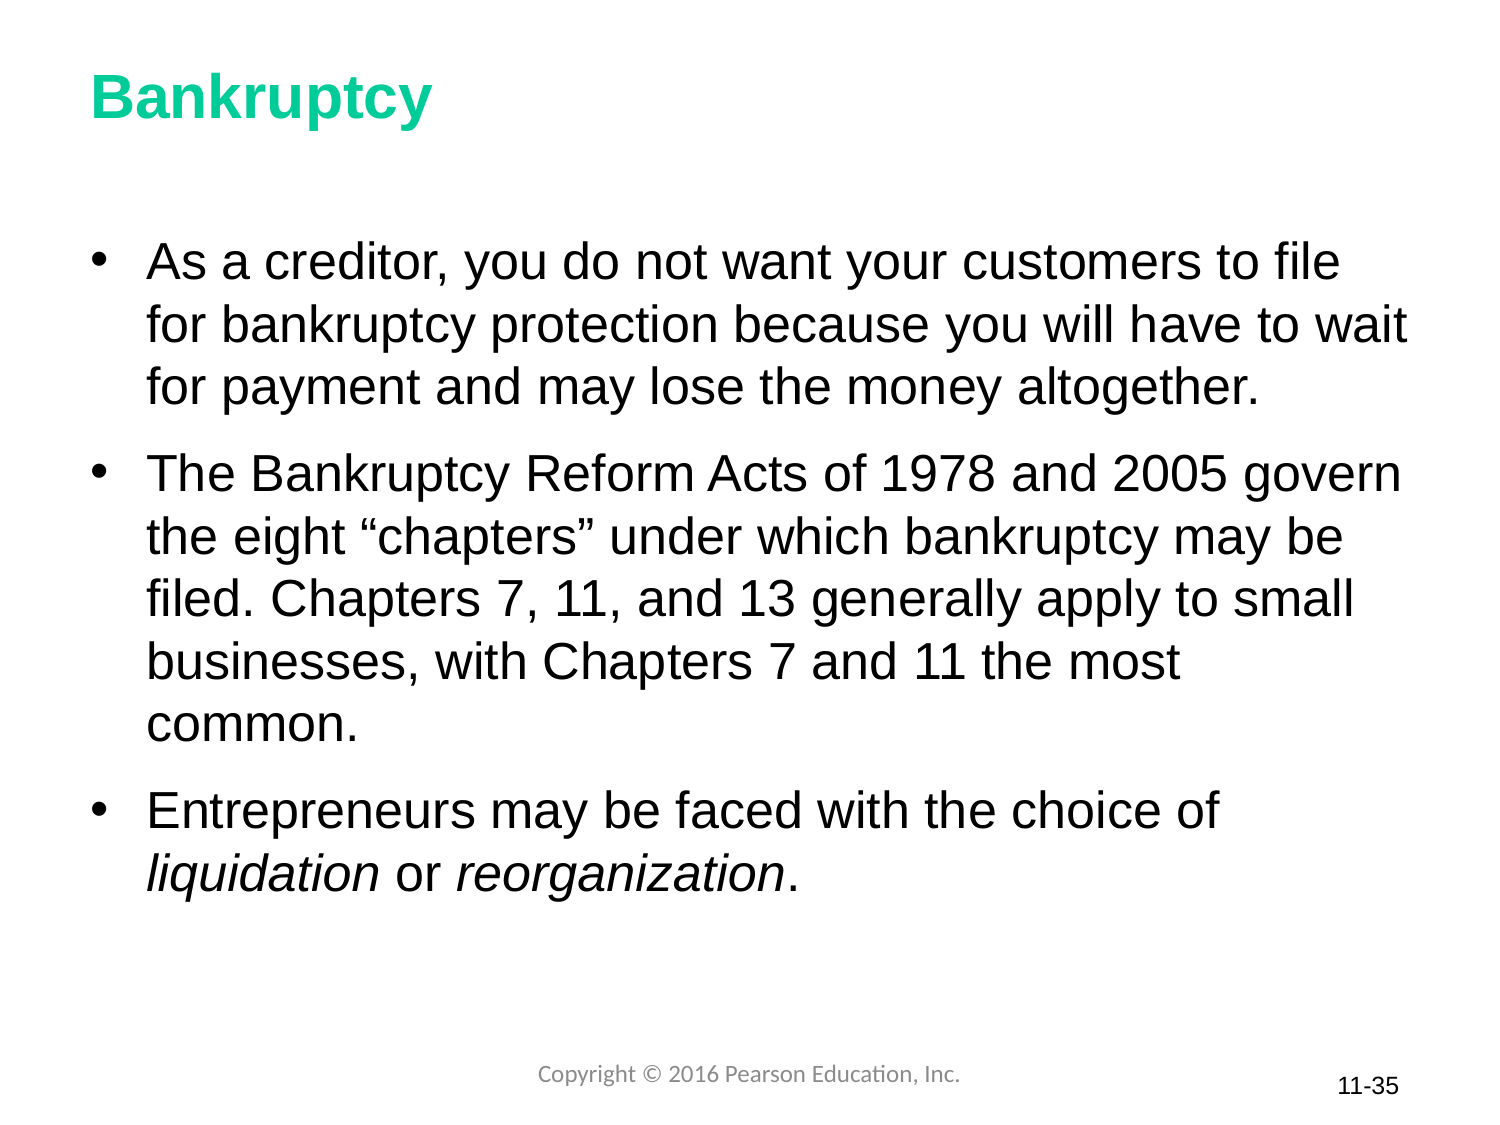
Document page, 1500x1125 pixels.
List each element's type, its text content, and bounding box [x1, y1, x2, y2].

footer Copyright © 2016 Pearson Education, Inc. [512, 1063, 988, 1103]
list As a creditor, you do not want your customers to file for bankruptcy protection because you will have to wait for payment and may lose the money altogether. The Bankruptcy Reform Acts of 1978 and 2005 govern the eight “chapters” under which bankruptcy may be filed. Chapters 7, 11, and 13 generally apply to small businesses, with Chapters 7 and 11 the most common. Entrepreneurs may be faced with the choice of liquidation or reorganization. [75, 220, 1425, 1063]
title Bankruptcy [75, 0, 1425, 188]
